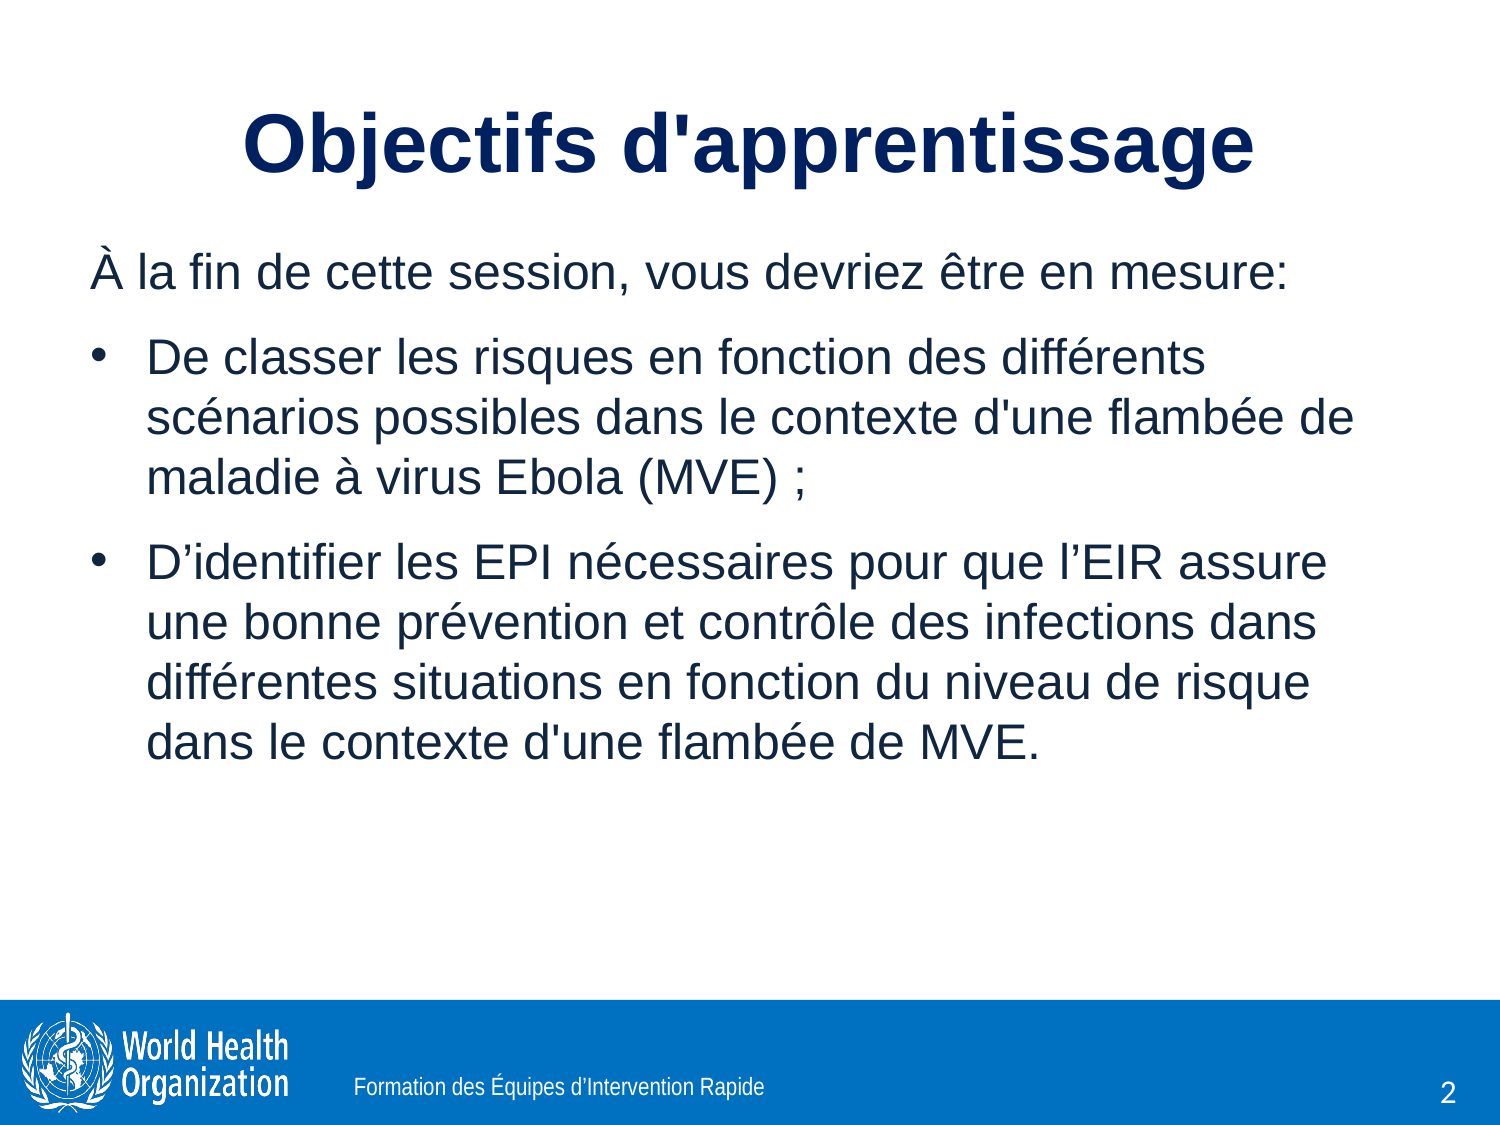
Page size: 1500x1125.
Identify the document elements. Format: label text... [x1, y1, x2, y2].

title Objectifs d'apprentissage [75, 45, 1425, 231]
list À la fin de cette session, vous devriez être en mesure: De classer les risques en fonction des différents scénarios possibles dans le contexte d'une flambée de maladie à virus Ebola (MVE) ; D’identifier les EPI nécessaires pour que l’EIR assure une bonne prévention et contrôle des infections dans différentes situations en fonction du niveau de risque dans le contexte d'une flambée de MVE. [75, 231, 1425, 975]
picture [21, 1012, 288, 1113]
